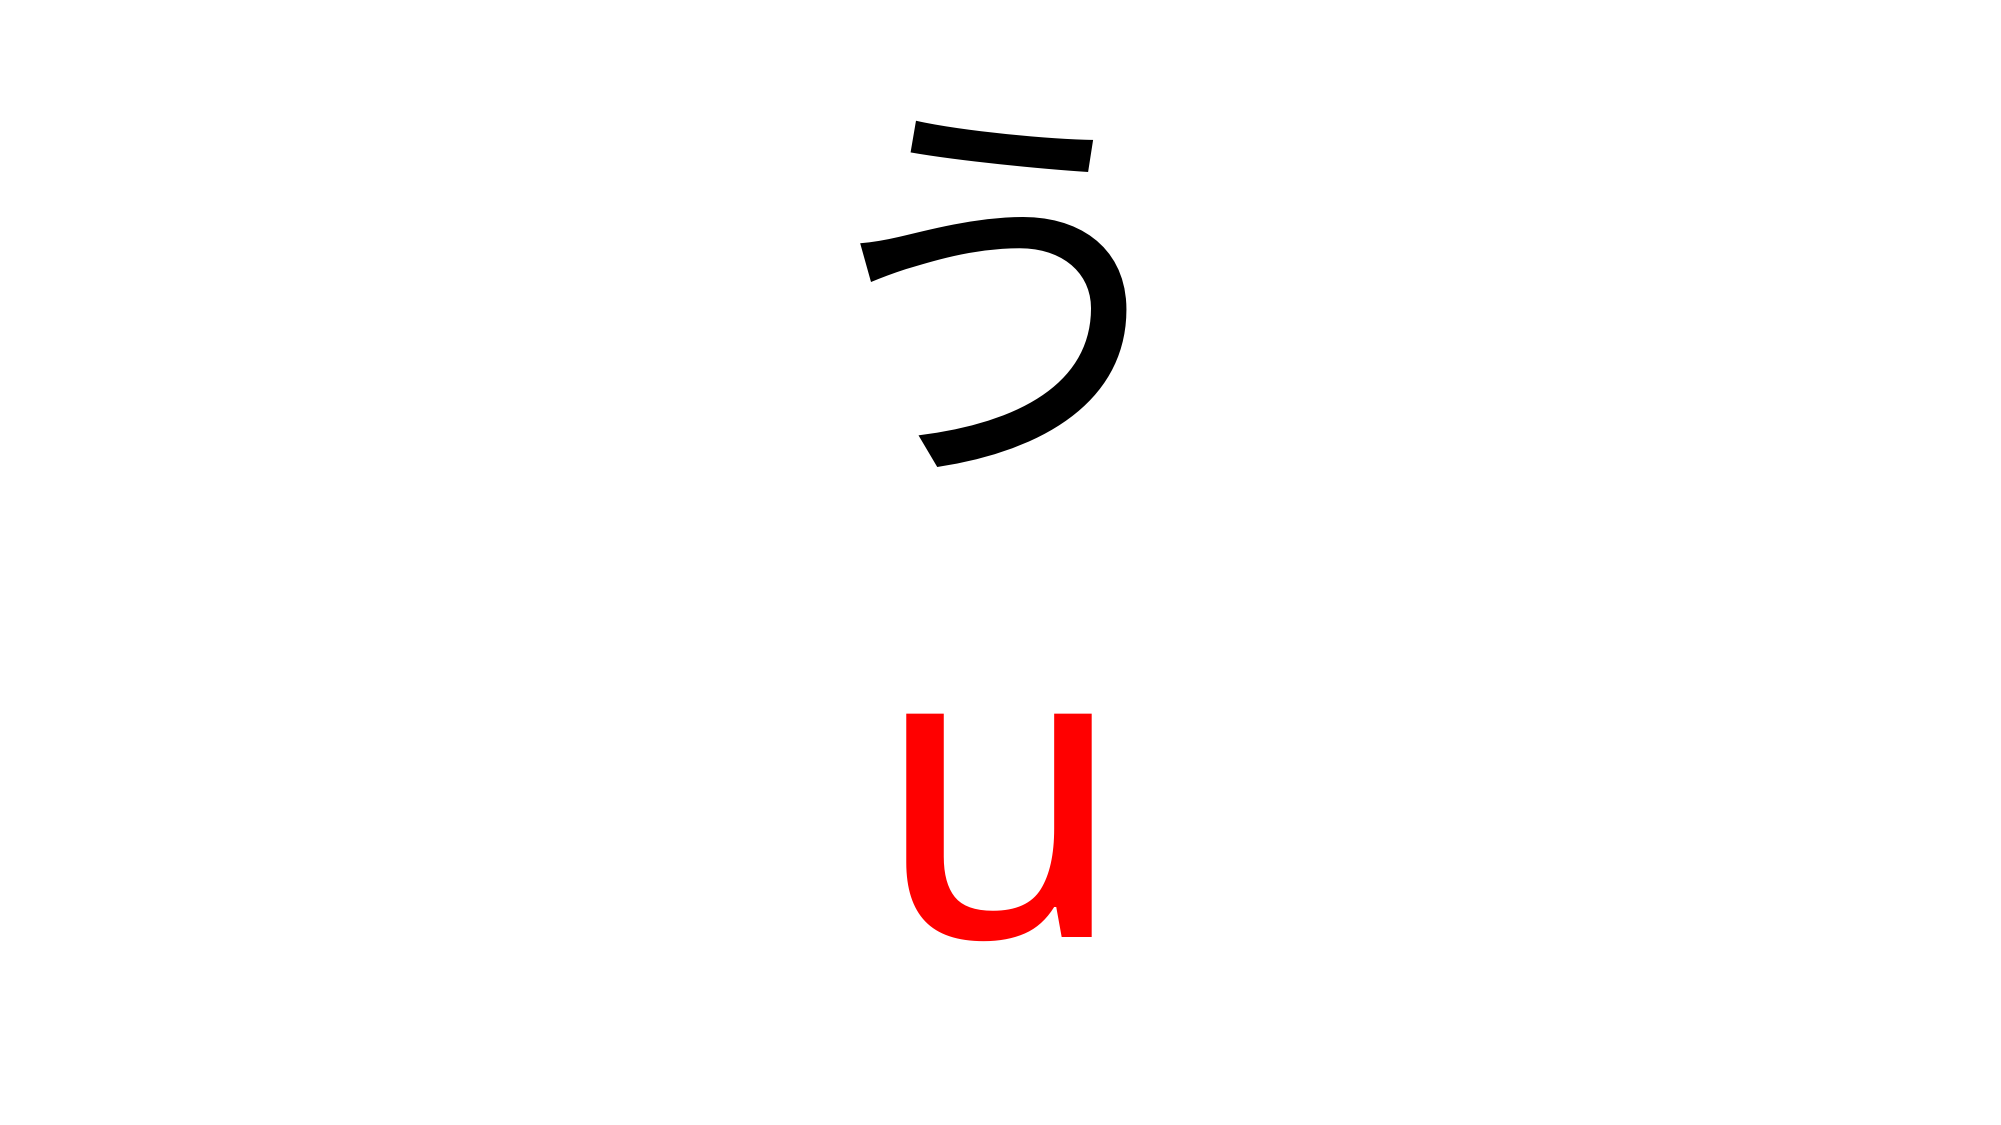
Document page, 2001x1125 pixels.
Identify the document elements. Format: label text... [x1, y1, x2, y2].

title う [249, 71, 1750, 545]
text_box u [249, 562, 1750, 1036]
